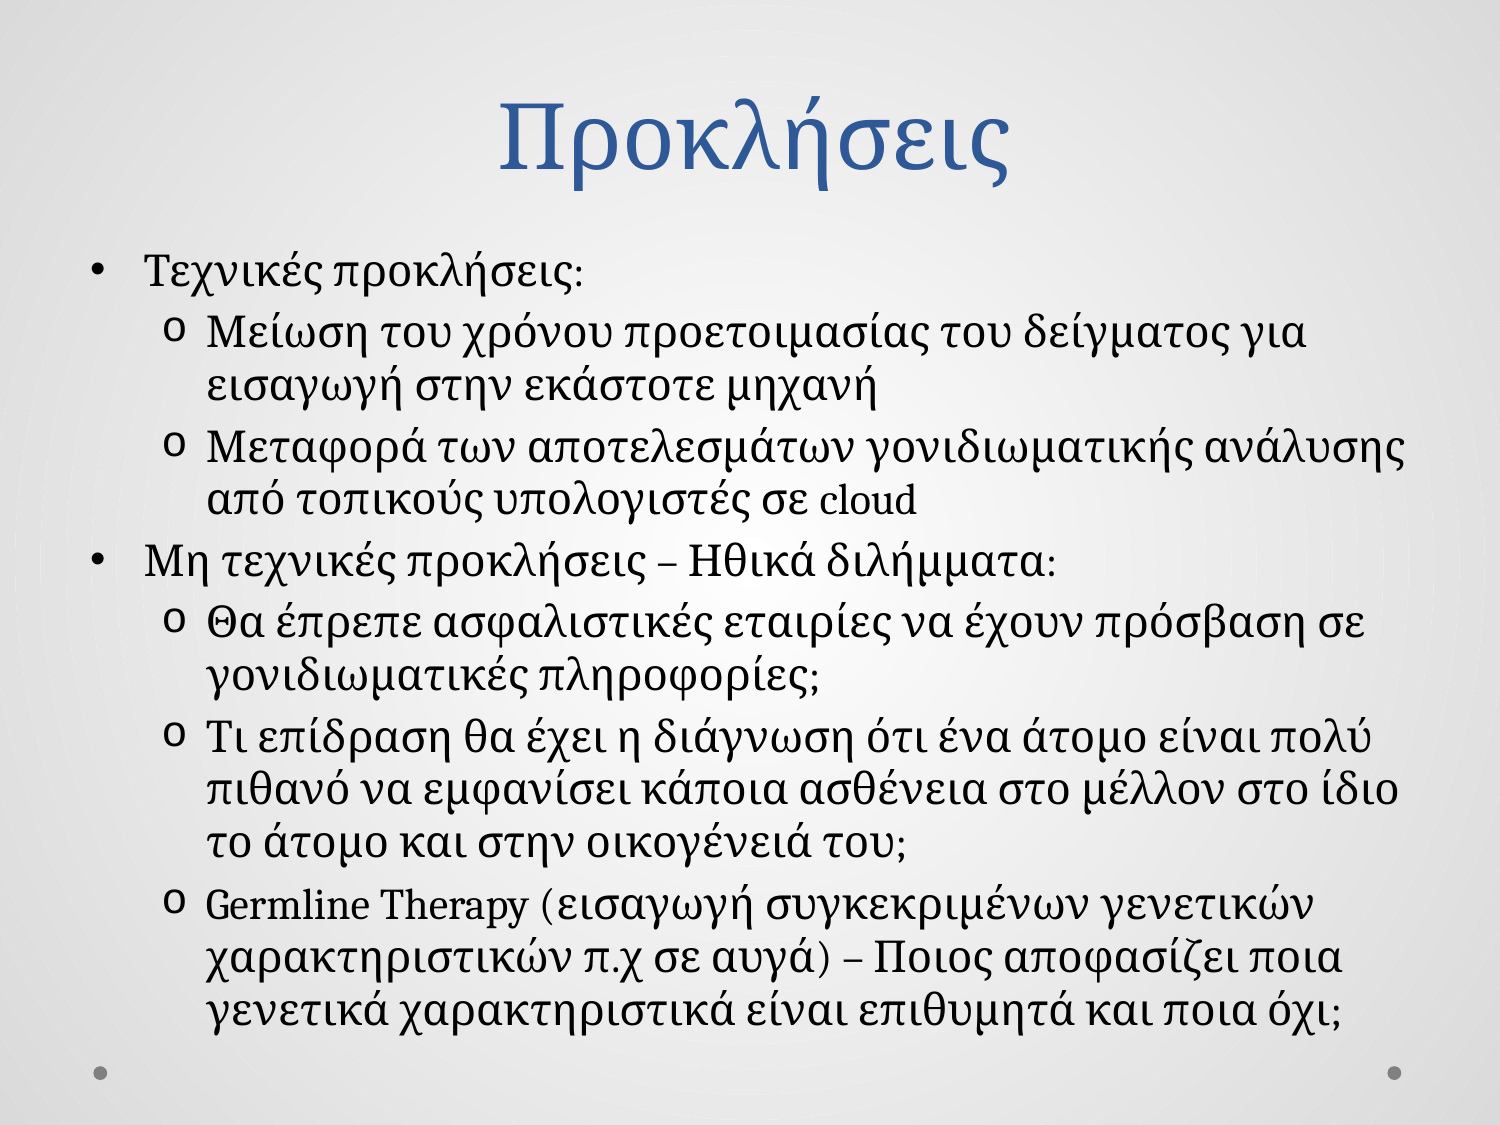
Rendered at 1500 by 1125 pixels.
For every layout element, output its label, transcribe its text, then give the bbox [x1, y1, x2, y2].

list Τεχνικές προκλήσεις: Μείωση του χρόνου προετοιμασίας του δείγματος για εισαγωγή στην εκάστοτε μηχανή Μεταφορά των αποτελεσμάτων γονιδιωματικής ανάλυσης από τοπικούς υπολογιστές σε cloud Μη τεχνικές προκλήσεις – Ηθικά διλήμματα: Θα έπρεπε ασφαλιστικές εταιρίες να έχουν πρόσβαση σε γονιδιωματικές πληροφορίες; Τι επίδραση θα έχει η διάγνωση ότι ένα άτομο είναι πολύ πιθανό να εμφανίσει κάποια ασθένεια στο μέλλον στο ίδιο το άτομο και στην οικογένειά του; Germline Therapy (εισαγωγή συγκεκριμένων γενετικών χαρακτηριστικών π.χ σε αυγά) – Ποιος αποφασίζει ποια γενετικά χαρακτηριστικά είναι επιθυμητά και ποια όχι; [75, 234, 1425, 1053]
title Προκλήσεις [41, 0, 1467, 196]
